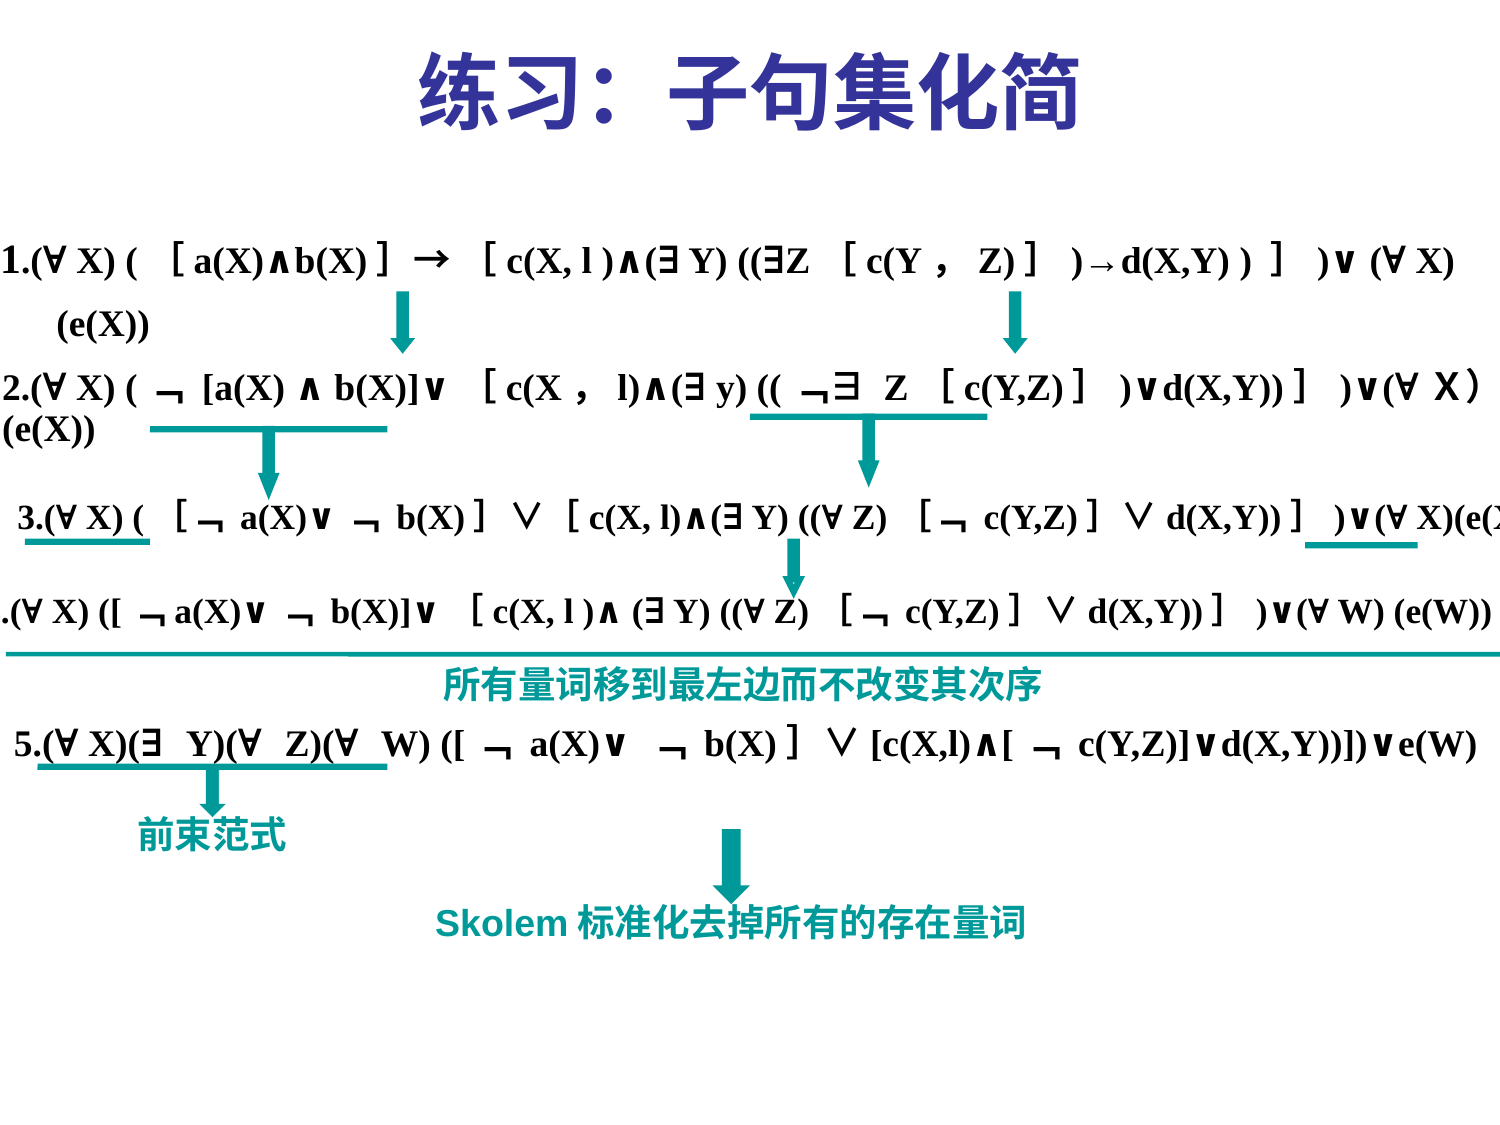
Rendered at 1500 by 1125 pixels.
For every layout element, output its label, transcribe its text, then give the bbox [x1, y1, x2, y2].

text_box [149, 416, 988, 492]
text_box 4.(∀ X) ([﹁a(X)∨﹁ b(X)]∨［c(X, l )∧ (∃ Y) ((∀ Z)［﹁ c(Y,Z)］∨d(X,Y))］)∨(∀ W) (e(W)) [0, 585, 1500, 639]
text_box 1.(∀ X) (［a(X)∧b(X)］→ ［c(X, l )∧(∃ Y) ((∃Z［c(Y，Z)］)→d(X,Y) ) ］)∨ (∀ X) (e(X)) [0, 231, 1500, 303]
title 练习：子句集化简 [75, 19, 1425, 161]
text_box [24, 541, 1418, 592]
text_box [387, 828, 1076, 953]
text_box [5, 653, 1500, 715]
text_box 5.(∀ X)(∃ Y)(∀ Z)(∀ W) ([﹁ a(X)∨ ﹁ b(X)］∨[c(X,l)∧[﹁ c(Y,Z)]∨d(X,Y))])∨e(W) [0, 716, 1500, 772]
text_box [389, 290, 1028, 354]
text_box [37, 766, 388, 865]
text_box 3.(∀ X) (［﹁ a(X)∨﹁ b(X)］∨［c(X, l)∧(∃ Y) ((∀ Z)［﹁ c(Y,Z)］∨d(X,Y))］)∨(∀ X)(e(X)) [2, 491, 1500, 545]
text_box 2.(∀ X) (﹁ [a(X) ∧ b(X)]∨［c(X，l)∧(∃ y) ((﹁∃ Z［c(Y,Z)］)∨d(X,Y))］)∨(∀Ｘ）(e(X)) [0, 360, 1500, 457]
